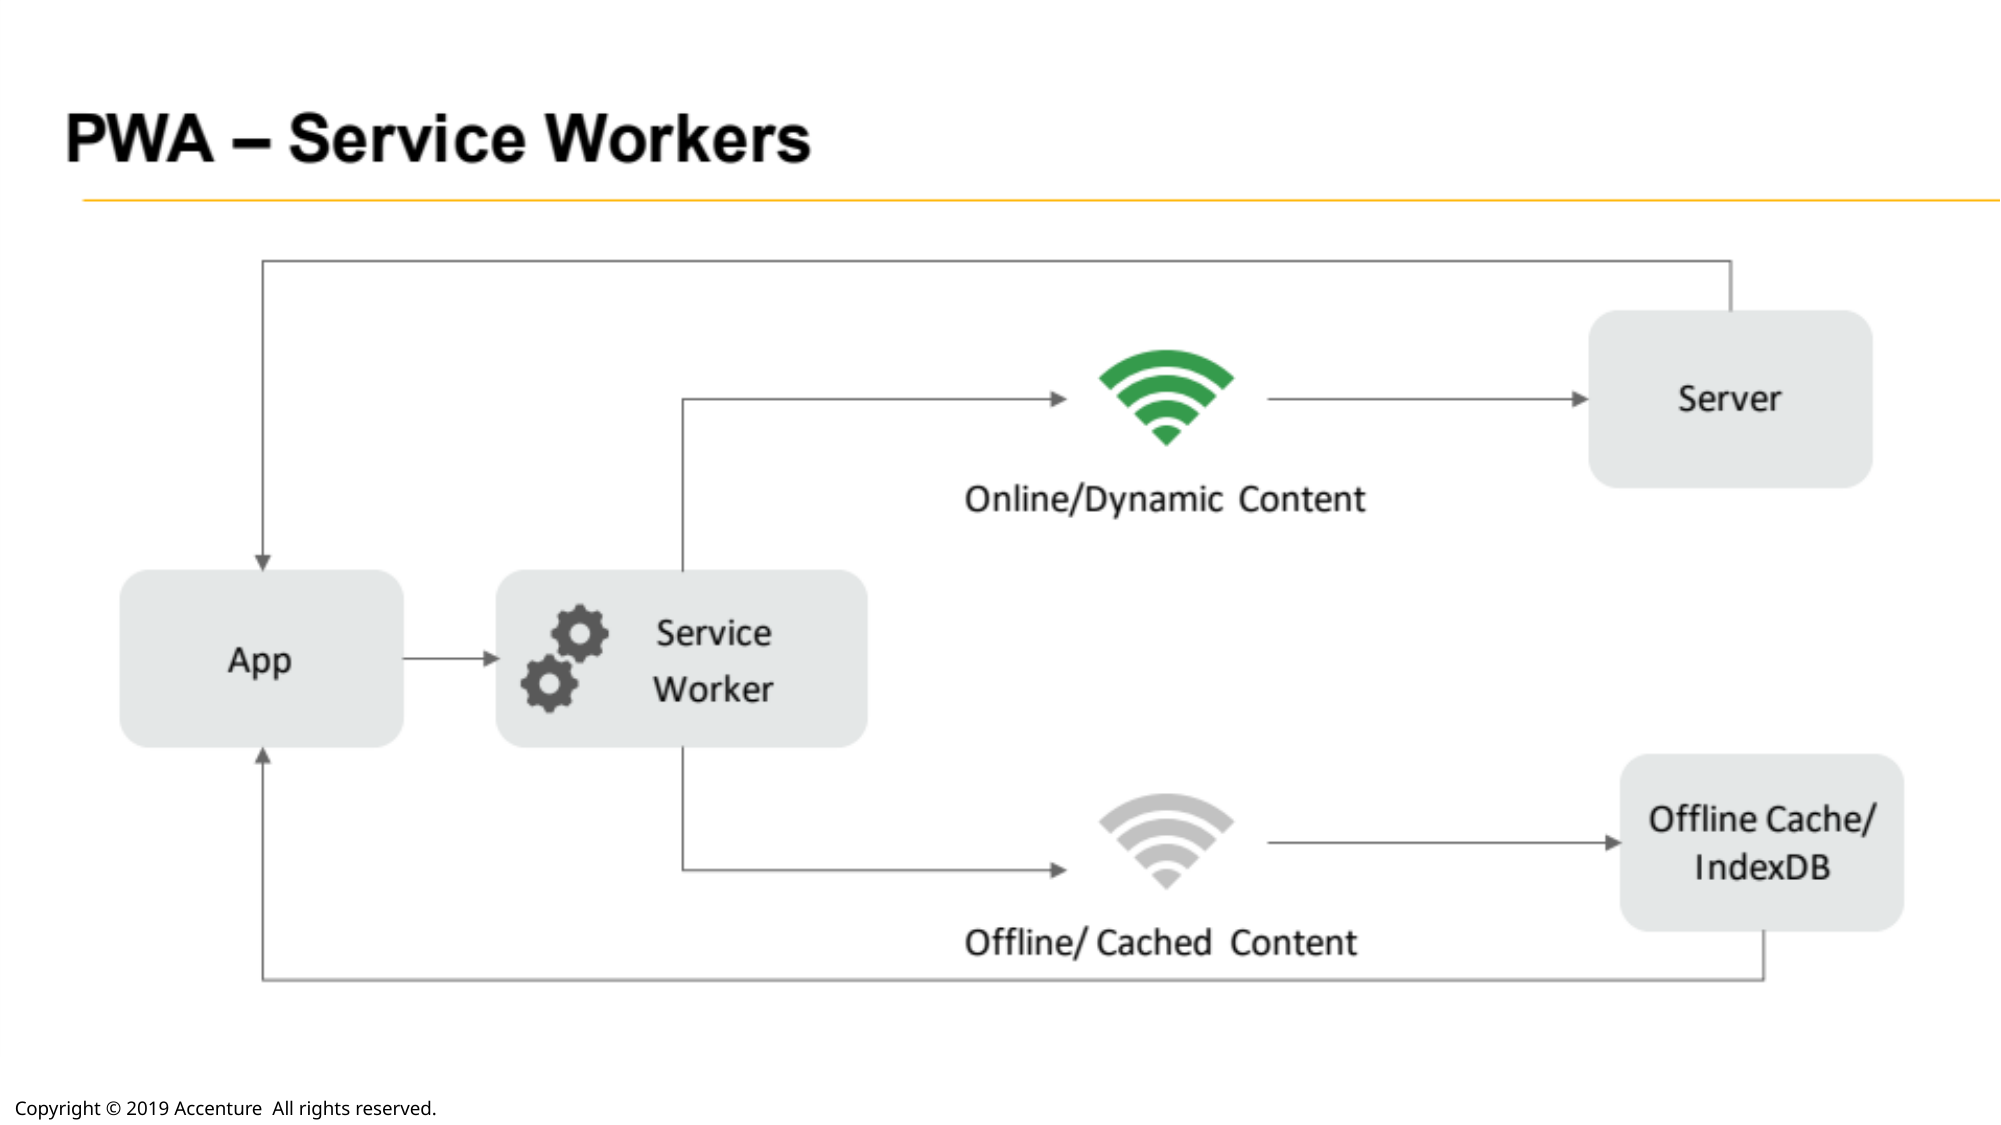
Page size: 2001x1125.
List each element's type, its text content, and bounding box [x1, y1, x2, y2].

text_box Copyright © 2019 Accenture All rights reserved. [0, 1088, 473, 1122]
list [0, 0, 2000, 1057]
